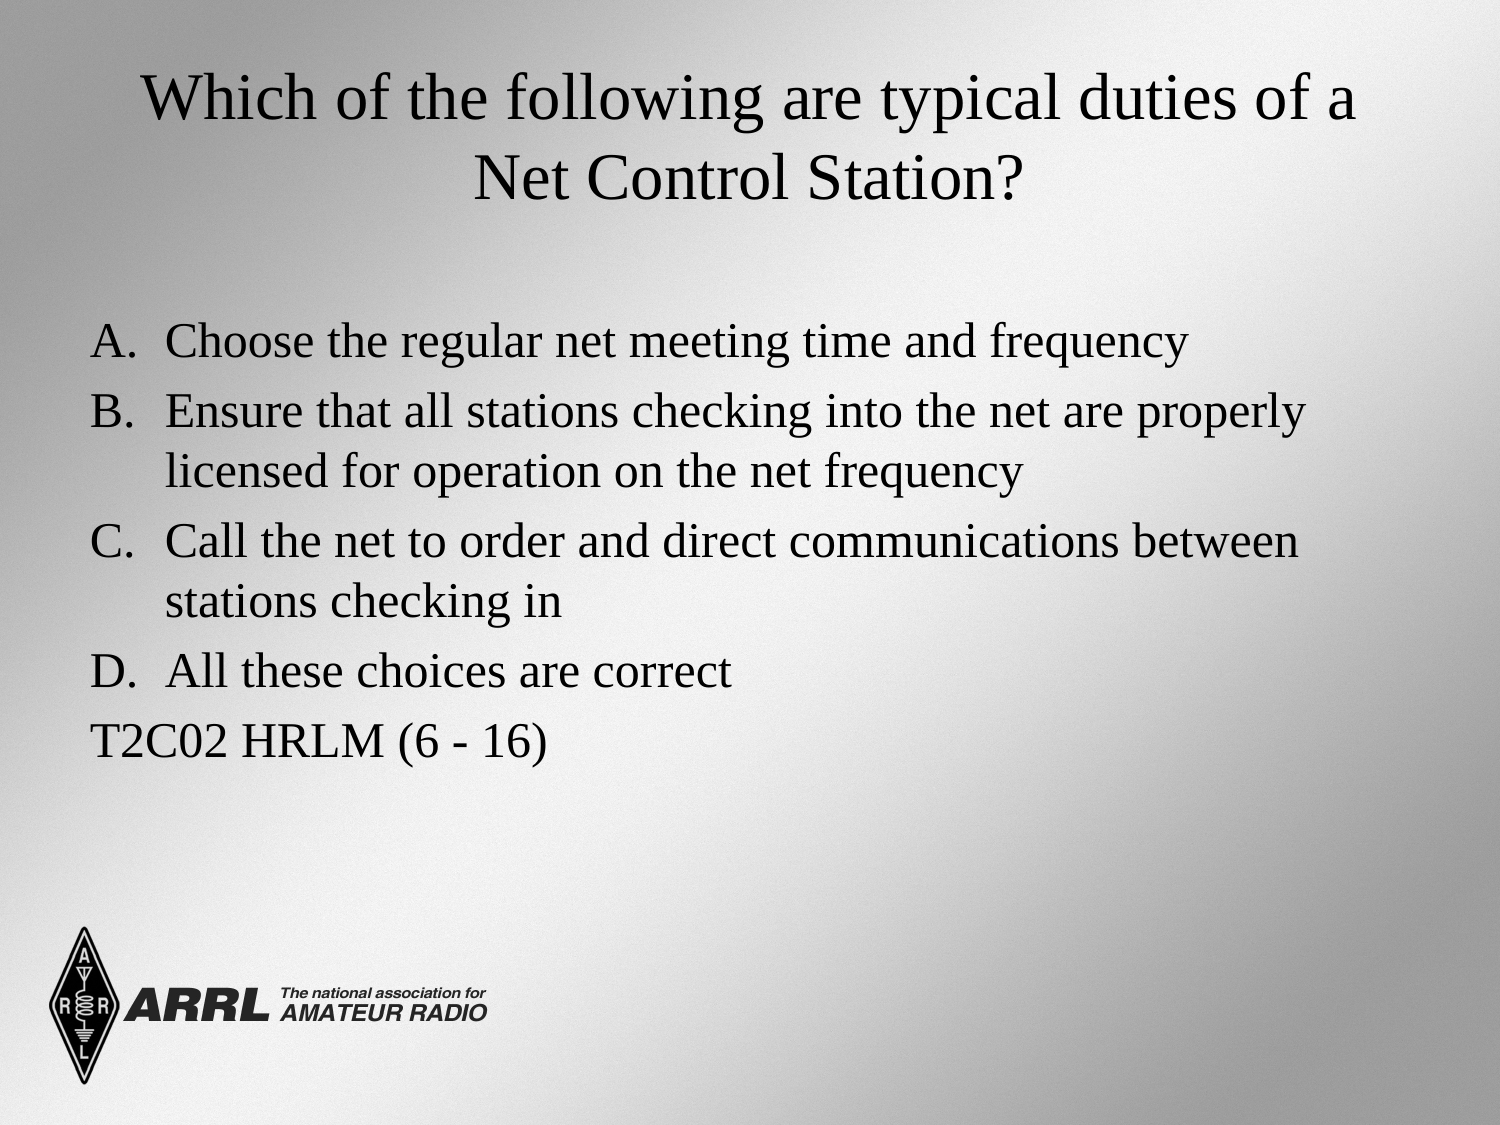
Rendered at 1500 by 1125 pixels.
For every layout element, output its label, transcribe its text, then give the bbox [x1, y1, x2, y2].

title Which of the following are typical duties of a Net Control Station? [75, 45, 1425, 233]
picture [0, 0, 1500, 1125]
list Choose the regular net meeting time and frequency Ensure that all stations checking into the net are properly licensed for operation on the net frequency Call the net to order and direct communications between stations checking in All these choices are correct T2C02 HRLM (6 - 16) [75, 299, 1425, 1005]
